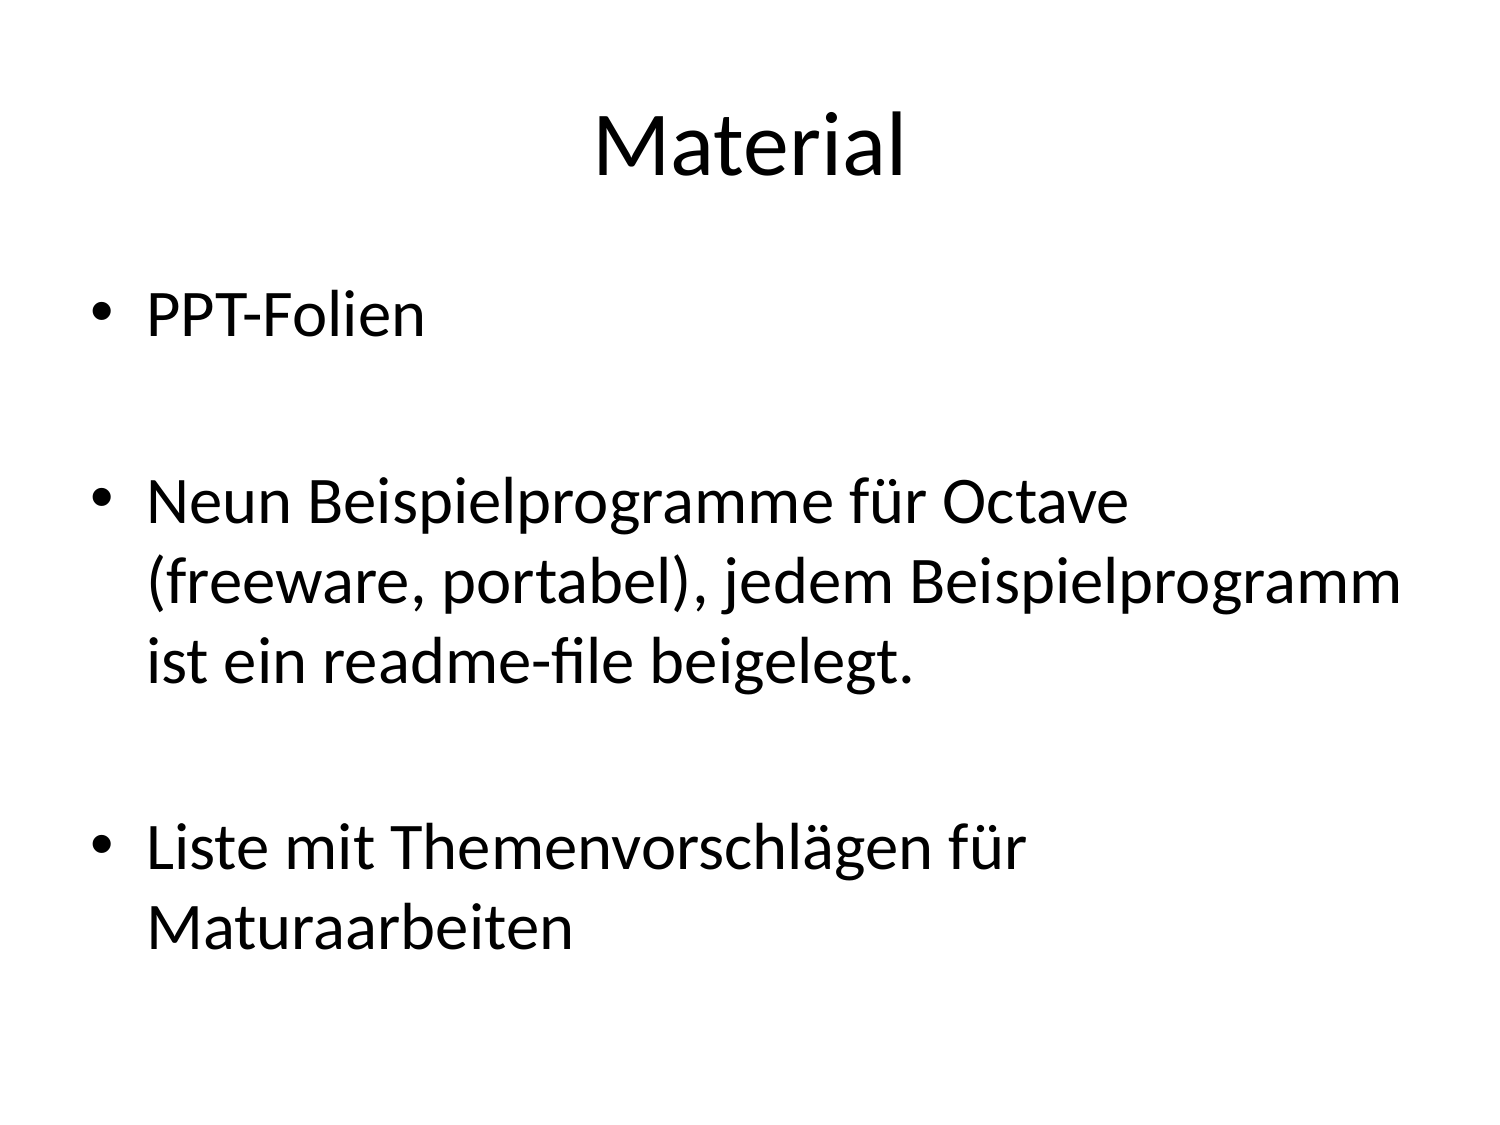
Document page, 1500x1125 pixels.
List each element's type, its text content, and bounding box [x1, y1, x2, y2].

title Material [75, 45, 1425, 233]
list PPT-Folien Neun Beispielprogramme für Octave (freeware, portabel), jedem Beispielprogramm ist ein readme-file beigelegt. Liste mit Themenvorschlägen für Maturaarbeiten [75, 262, 1425, 1005]
